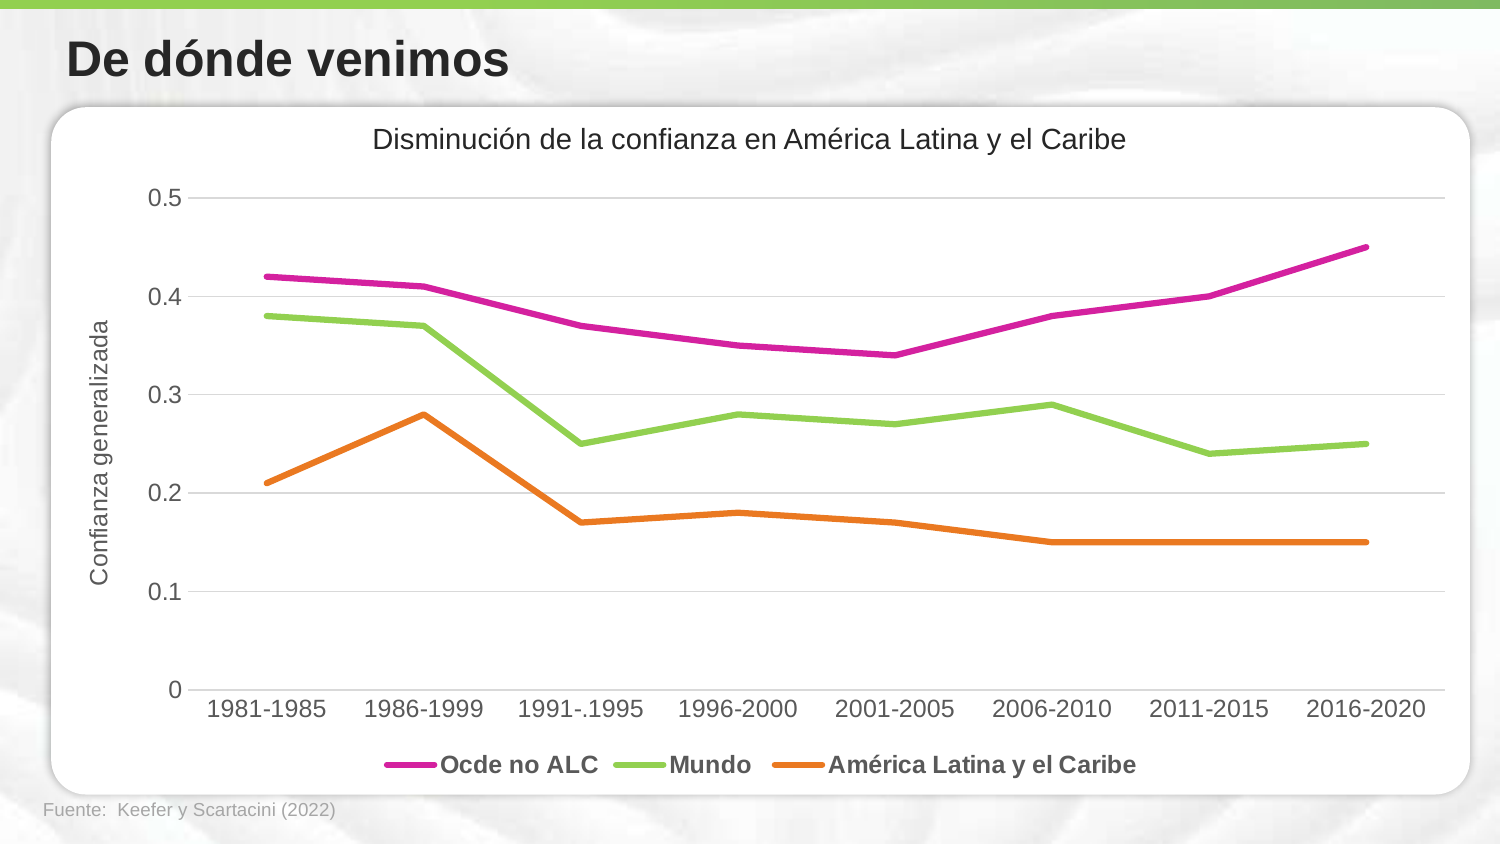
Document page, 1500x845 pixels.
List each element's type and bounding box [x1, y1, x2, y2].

picture [0, 9, 1500, 844]
chart [50, 172, 1474, 785]
